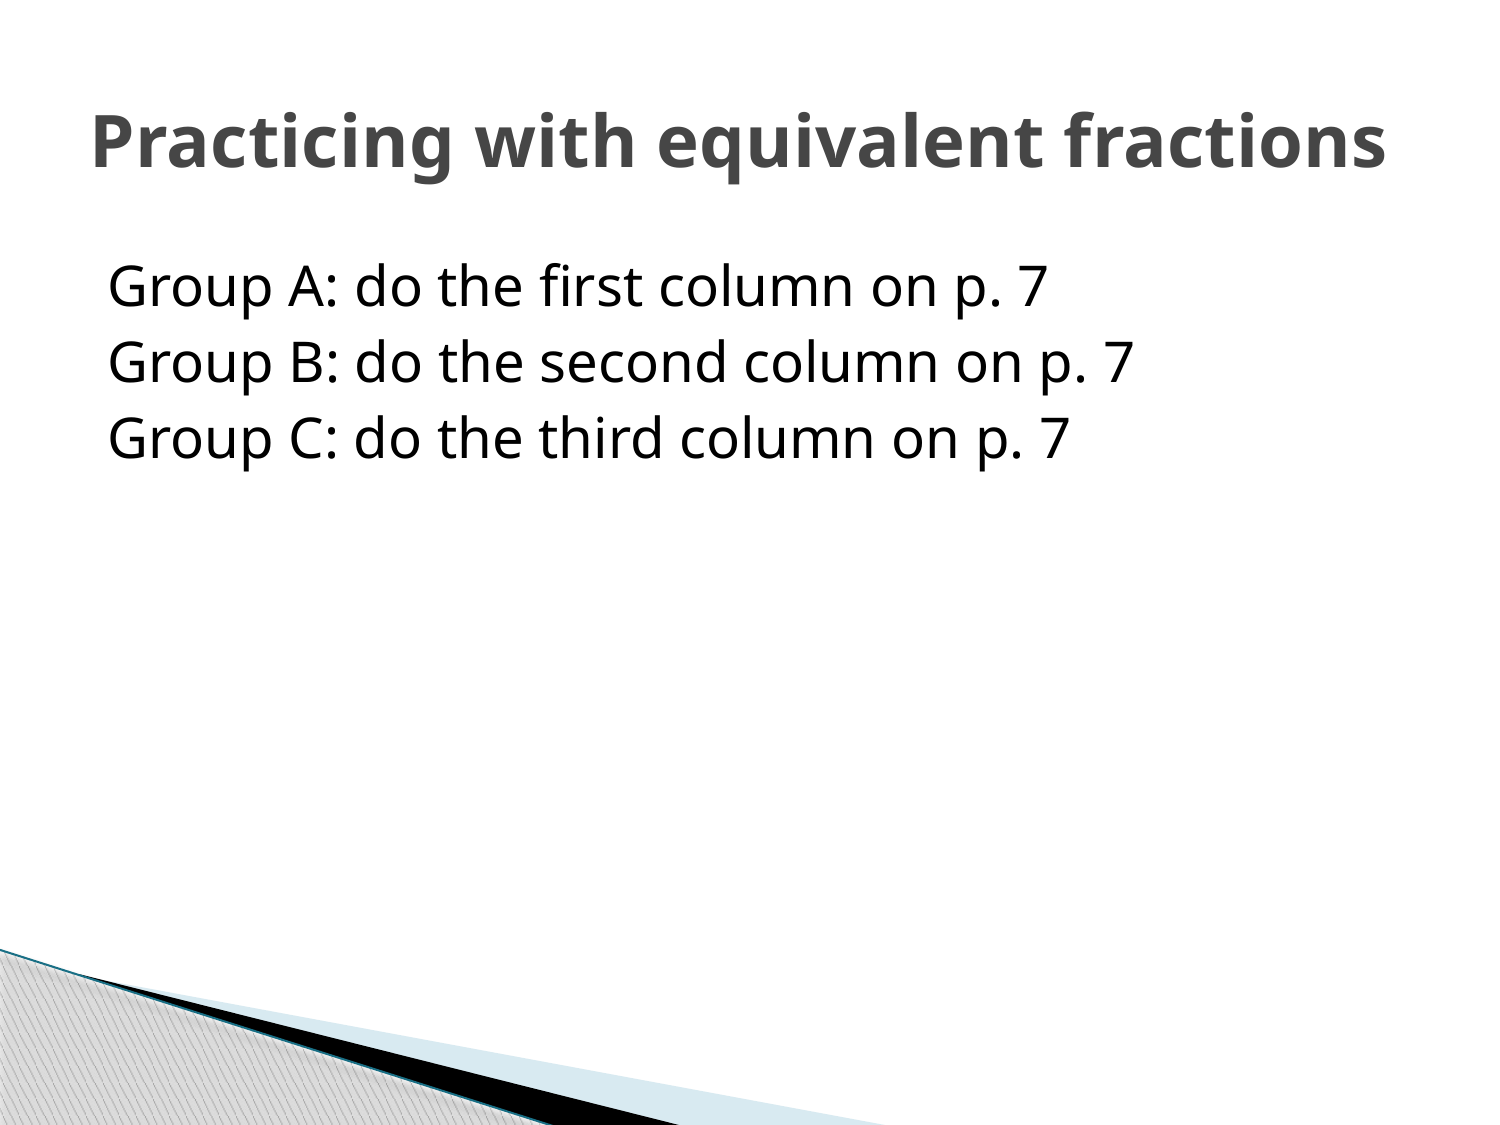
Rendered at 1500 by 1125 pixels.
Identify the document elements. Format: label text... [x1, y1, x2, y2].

title Practicing with equivalent fractions [75, 45, 1425, 233]
list Group A: do the first column on p. 7 Group B: do the second column on p. 7 Group C: do the third column on p. 7 [75, 243, 1425, 986]
